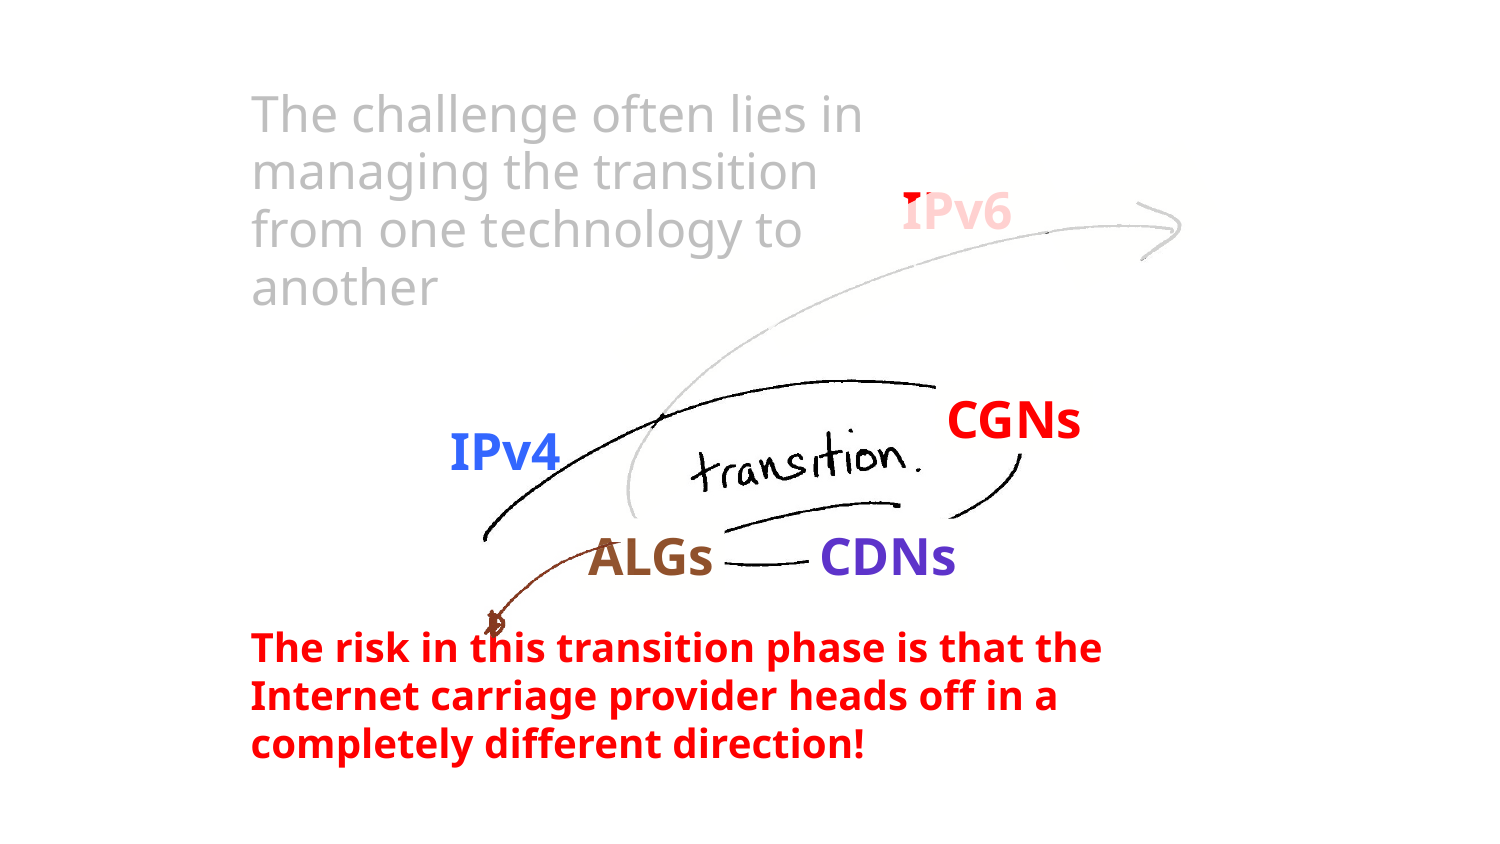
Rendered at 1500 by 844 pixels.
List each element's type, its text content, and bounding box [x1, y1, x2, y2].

list The risk in this transition phase is that the Internet carriage provider heads off in a completely different direction! [235, 614, 1160, 778]
picture [403, 108, 1241, 672]
text_box The challenge often lies in managing the transition from one technology to another [251, 84, 895, 519]
